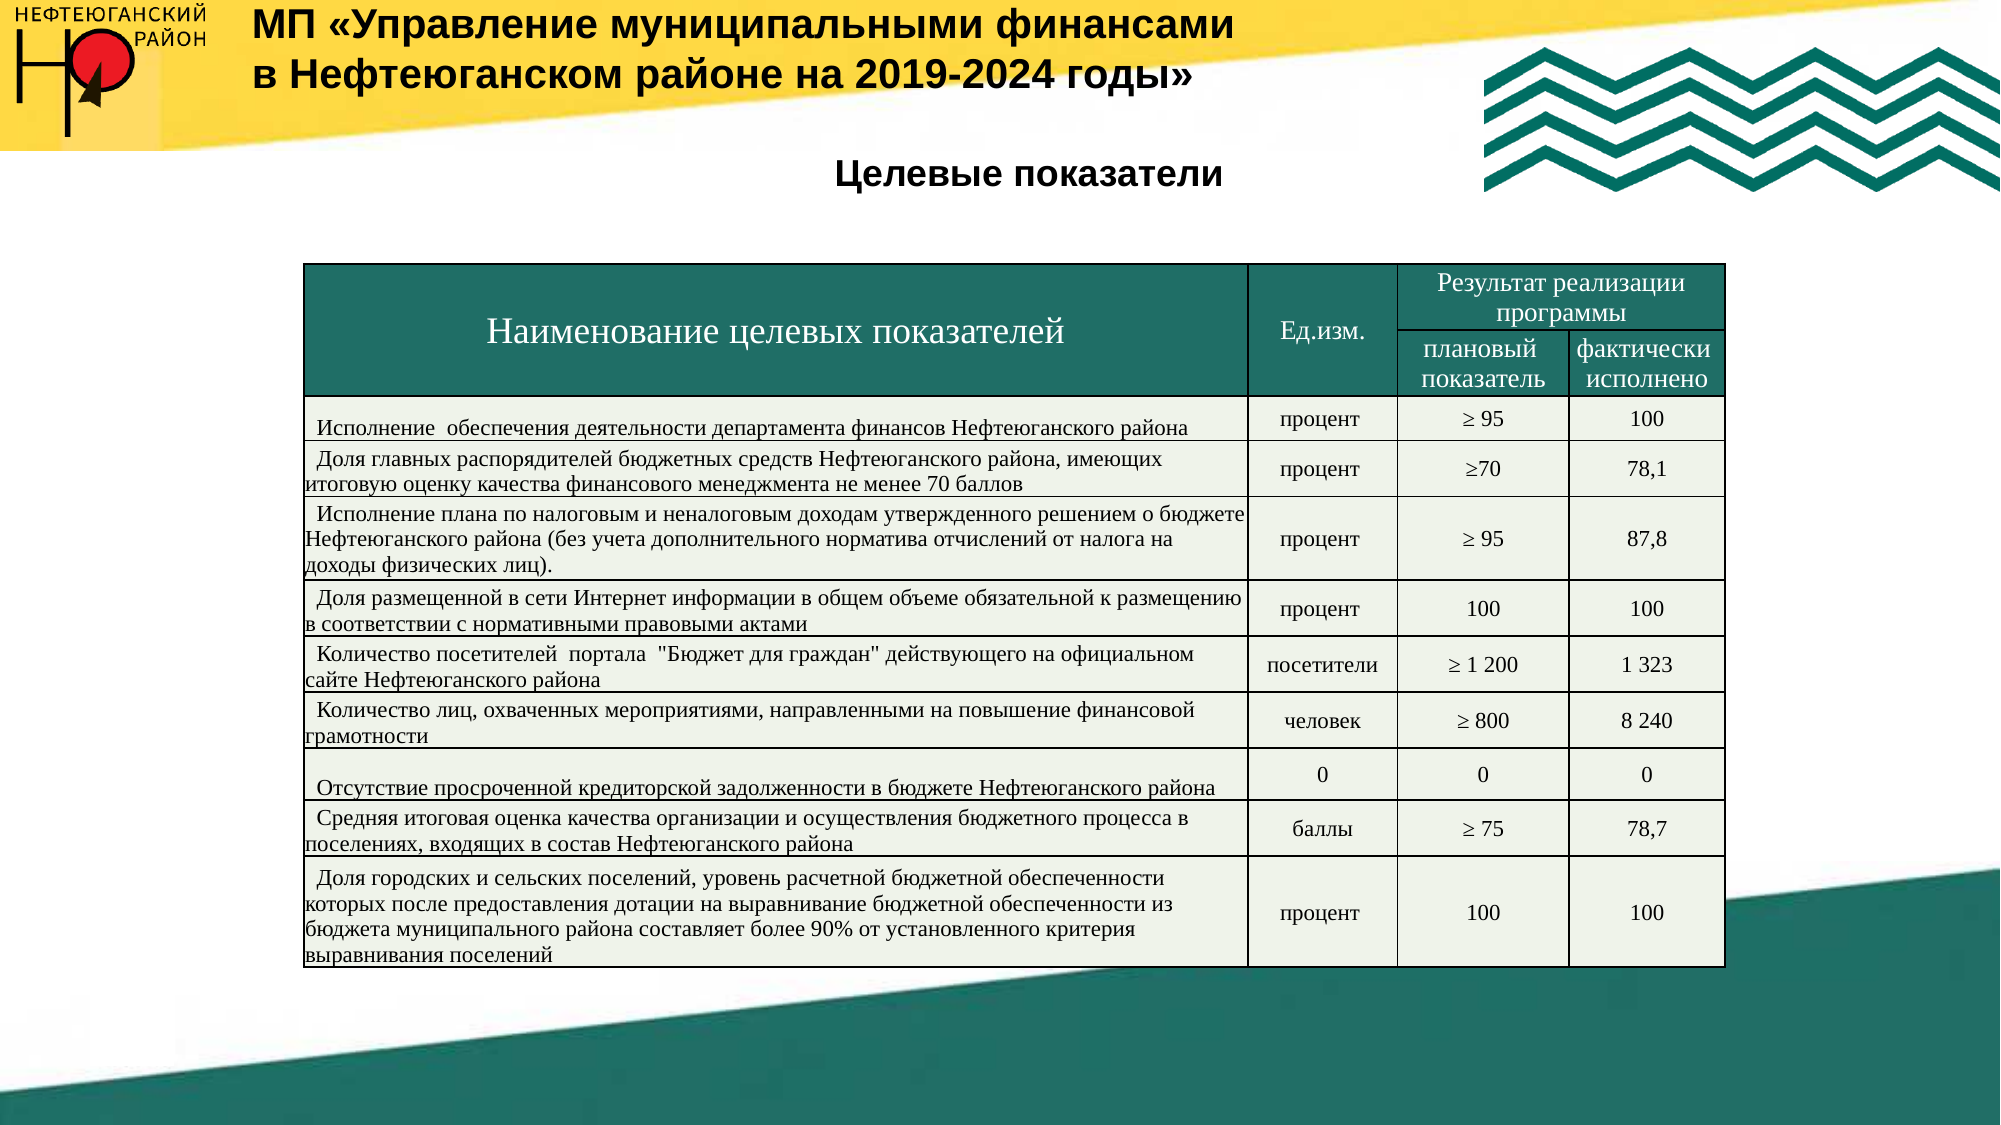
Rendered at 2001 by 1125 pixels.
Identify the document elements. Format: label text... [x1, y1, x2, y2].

table_cell ≥ 1 200 [1398, 637, 1568, 691]
table_cell Исполнение обеспечения деятельности департамента финансов Нефтеюганского района [305, 397, 1247, 440]
table_cell Количество лиц, охваченных мероприятиями, направленными на повышение финансовой грамотности [305, 693, 1247, 725]
table_cell Исполнение плана по налоговым и неналоговым доходам утвержденного решением о бюджете Нефтеюганского района (без учета дополнительного норматива отчислений от налога на доходы физических лиц). [305, 497, 1247, 579]
table_cell ≥70 [1398, 441, 1568, 496]
table_cell Доля размещенной в сети Интернет информации в общем объеме обязательной к размещению в соответствии с нормативными правовыми актами [305, 581, 1247, 635]
table_cell 100 [1398, 581, 1568, 635]
table_header Результат реализации программы [1398, 265, 1724, 329]
table_header Наименование целевых показателей [305, 265, 1247, 395]
table_cell 100 [1570, 397, 1724, 440]
picture [0, 0, 2000, 192]
table_cell плановый показатель [1398, 331, 1568, 395]
table_cell 100 [1570, 581, 1724, 635]
table_cell 87,8 [1570, 497, 1724, 579]
table_cell ≥ 95 [1398, 497, 1568, 579]
table_cell Доля главных распорядителей бюджетных средств Нефтеюганского района, имеющих итоговую оценку качества финансового менеджмента не менее 70 баллов [305, 441, 1247, 496]
table_cell процент [1249, 441, 1397, 496]
table_cell 8 240 [1570, 693, 1724, 725]
table_cell фактически исполнено [1570, 331, 1724, 395]
table_cell 1 323 [1570, 637, 1724, 691]
table_cell ≥ 95 [1398, 397, 1568, 440]
table_cell процент [1249, 497, 1397, 579]
text_box Целевые показатели [819, 163, 1250, 201]
table_header Ед.изм. [1249, 265, 1397, 395]
table_cell процент [1249, 581, 1397, 635]
table_cell процент [1249, 397, 1397, 440]
table_cell ≥ 800 [1398, 693, 1568, 725]
table_cell посетители [1249, 637, 1397, 691]
table_cell Количество посетителей портала "Бюджет для граждан" действующего на официальном сайте Нефтеюганского района [305, 637, 1247, 691]
table_cell 78,1 [1570, 441, 1724, 496]
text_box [0, 727, 2000, 1125]
table_cell человек [1249, 693, 1397, 725]
